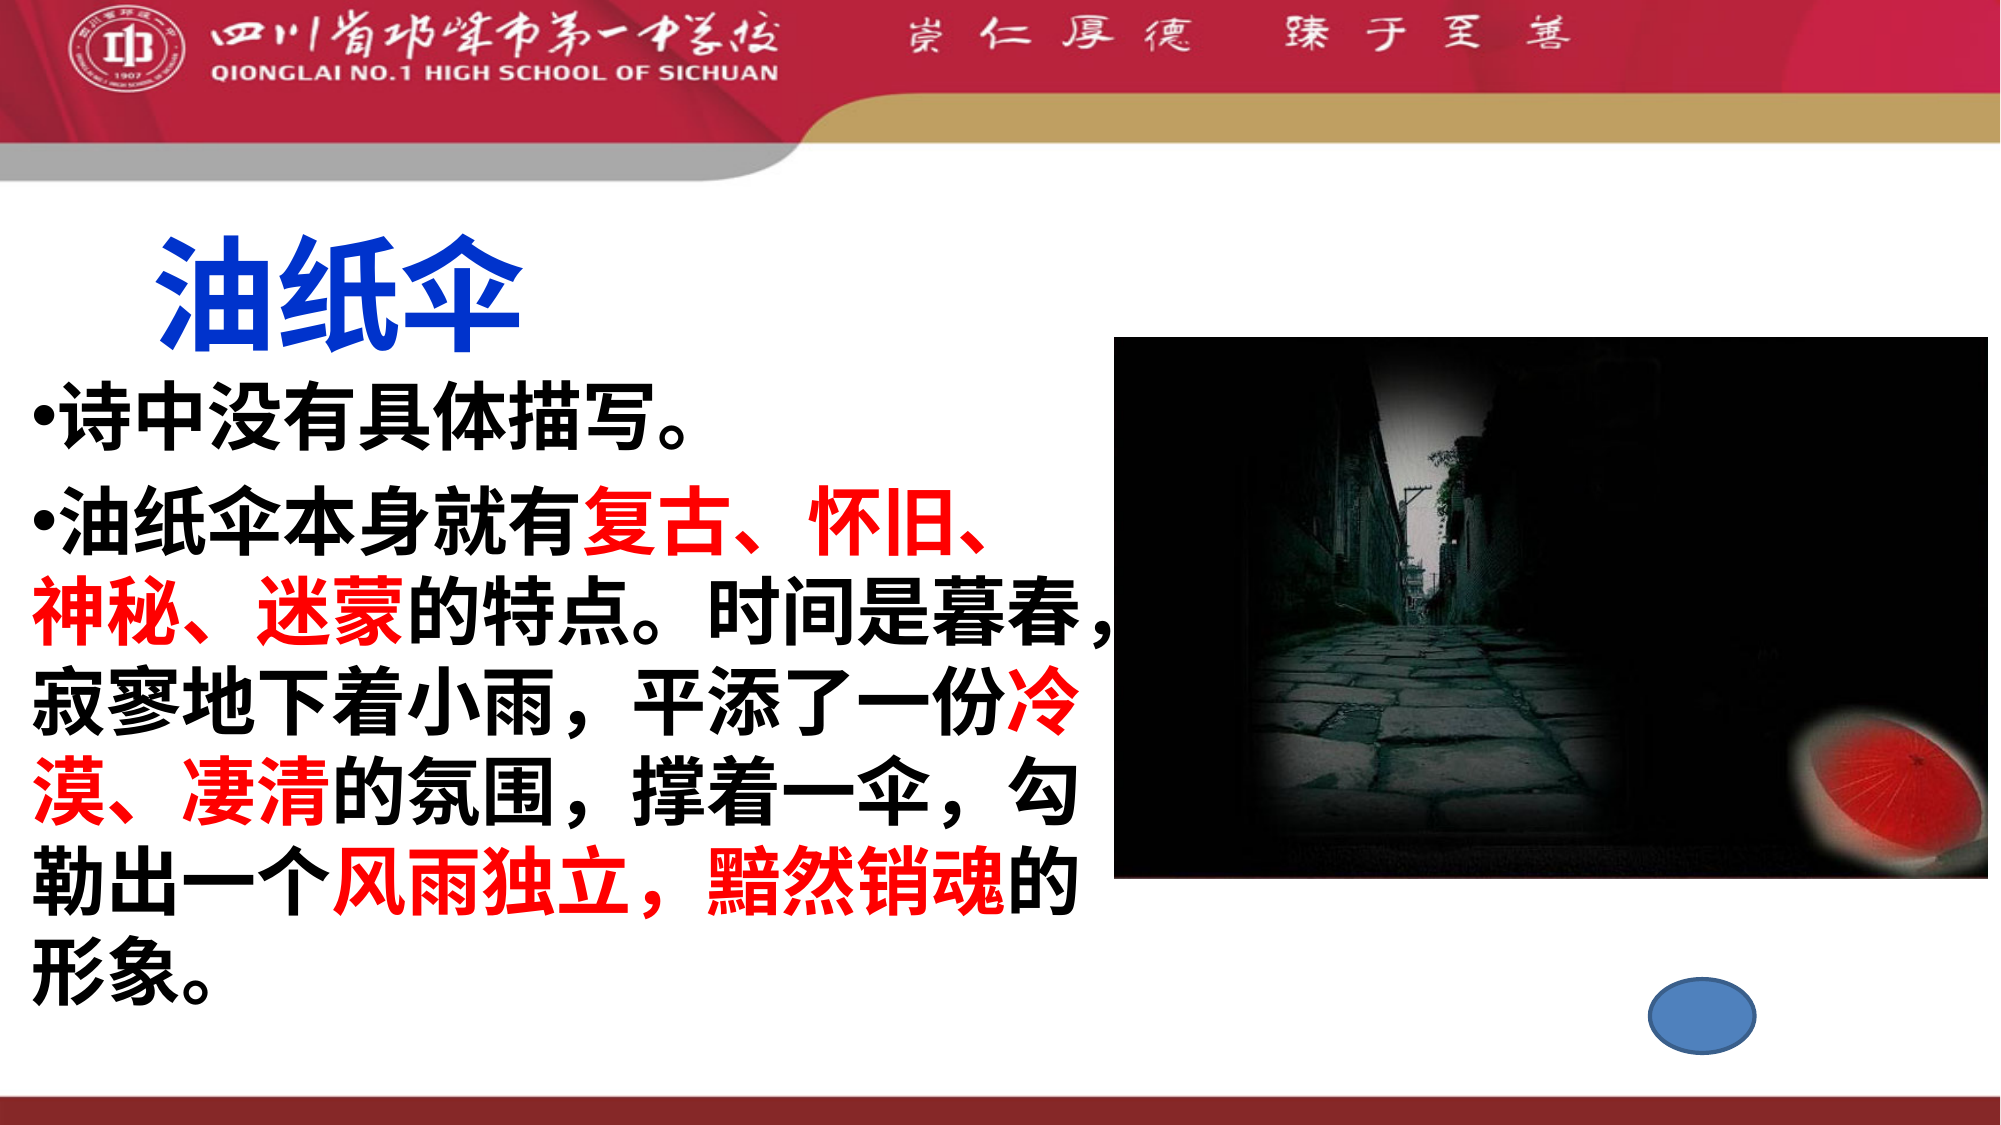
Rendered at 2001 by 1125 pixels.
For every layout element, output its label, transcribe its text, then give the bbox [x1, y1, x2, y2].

text_box 油纸伞 [136, 209, 766, 361]
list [1114, 337, 1989, 879]
picture [0, 0, 2001, 1125]
text_box [1647, 976, 1757, 1056]
text_box 诗中没有具体描写。 油纸伞本身就有复古、怀旧、神秘、迷蒙的特点。时间是暮春，寂寥地下着小雨，平添了一份冷漠、凄清的氛围，撑着一伞，勾勒出一个风雨独立，黯然销魂的形象。 [16, 361, 1115, 1022]
